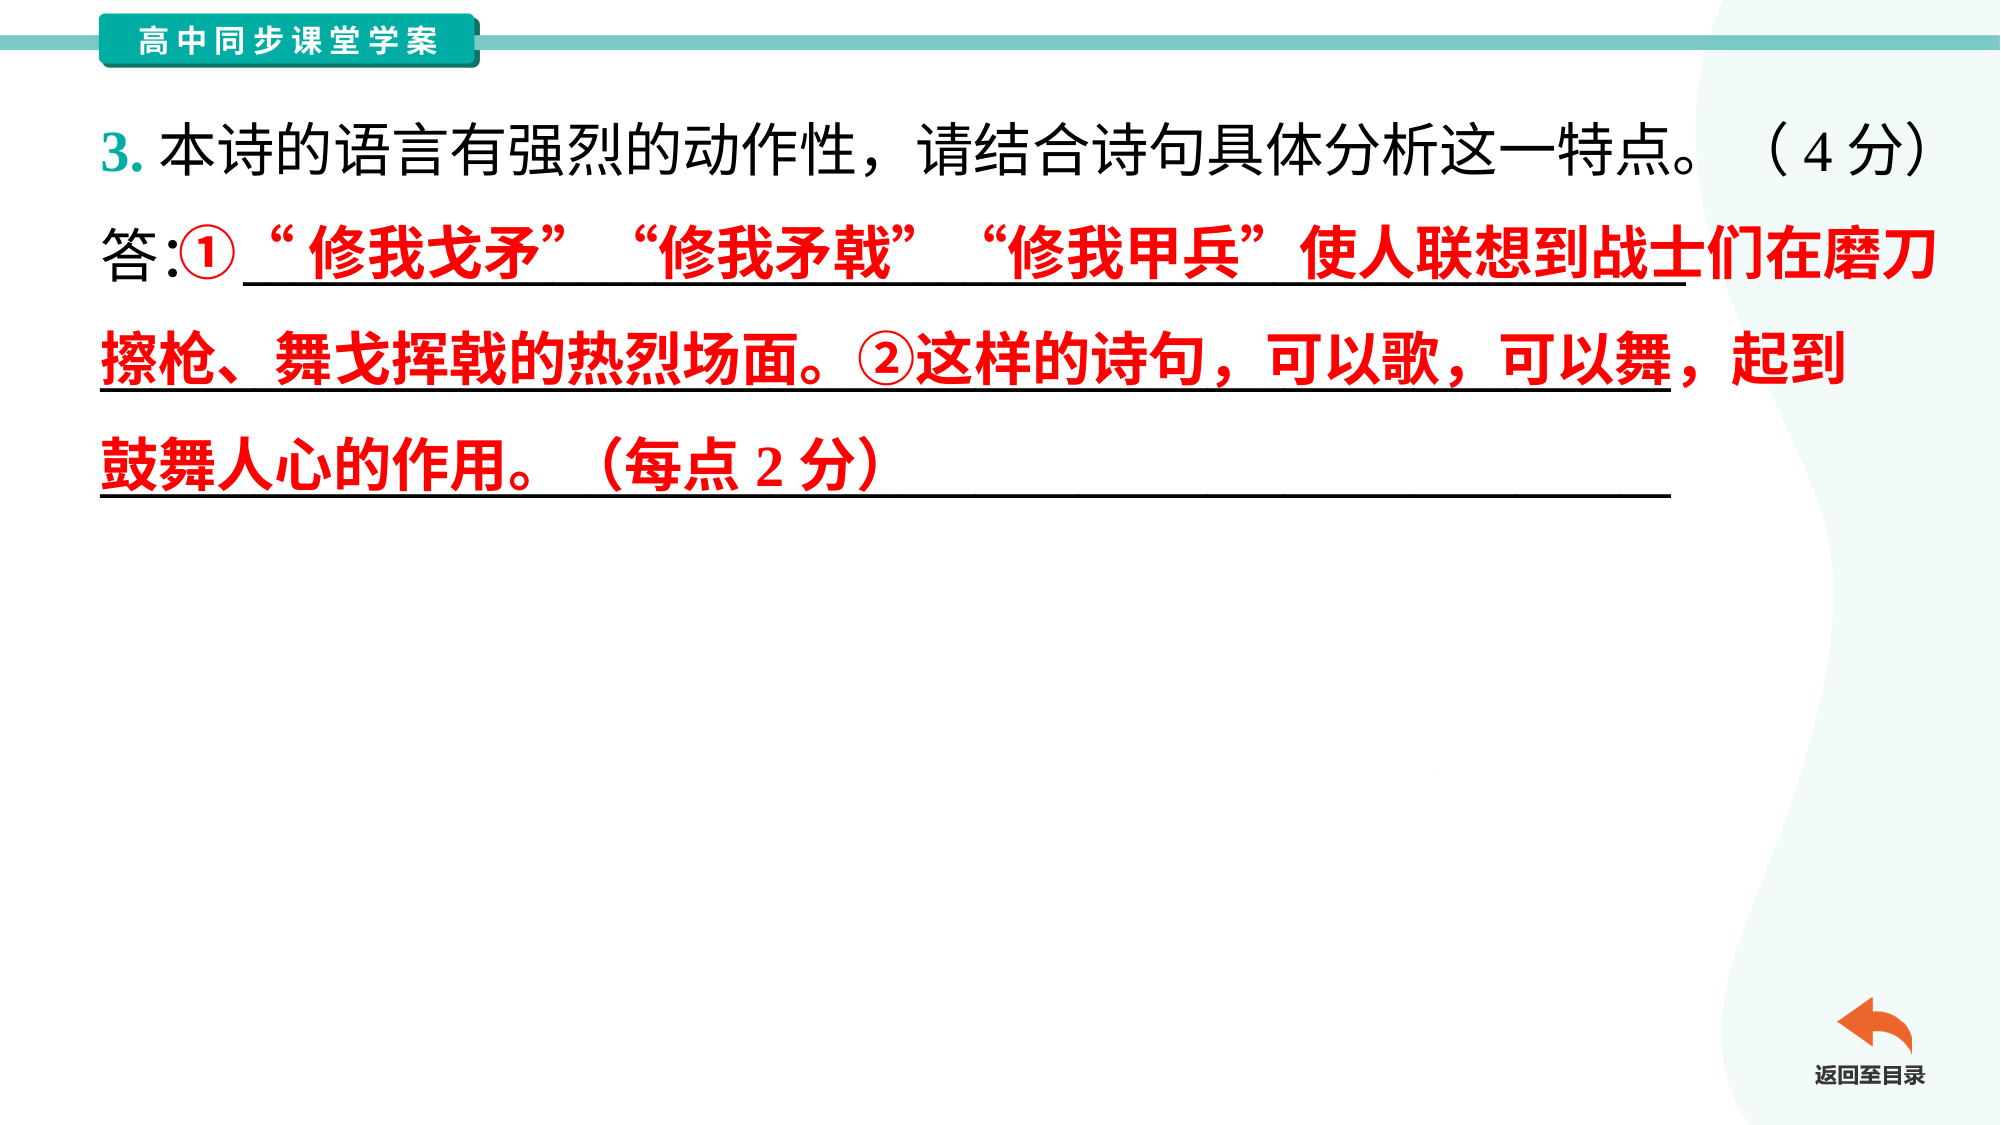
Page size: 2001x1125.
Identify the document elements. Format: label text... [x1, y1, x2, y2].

text_box 3.本诗的语言有强烈的动作性，请结合诗句具体分析这一特点。（4分） 答： ________________________________________________________ _____________________________________________________________ _____________________________________________________________ [100, 76, 1899, 179]
picture [0, 0, 2000, 1125]
text_box ①“修我戈矛”“修我矛戟”“修我甲兵”使人联想到战士们在磨刀 擦枪、舞戈挥戟的热烈场面。②这样的诗句，可以歌，可以舞，起到 鼓舞人心的作用。（每点2分） [100, 179, 1899, 499]
